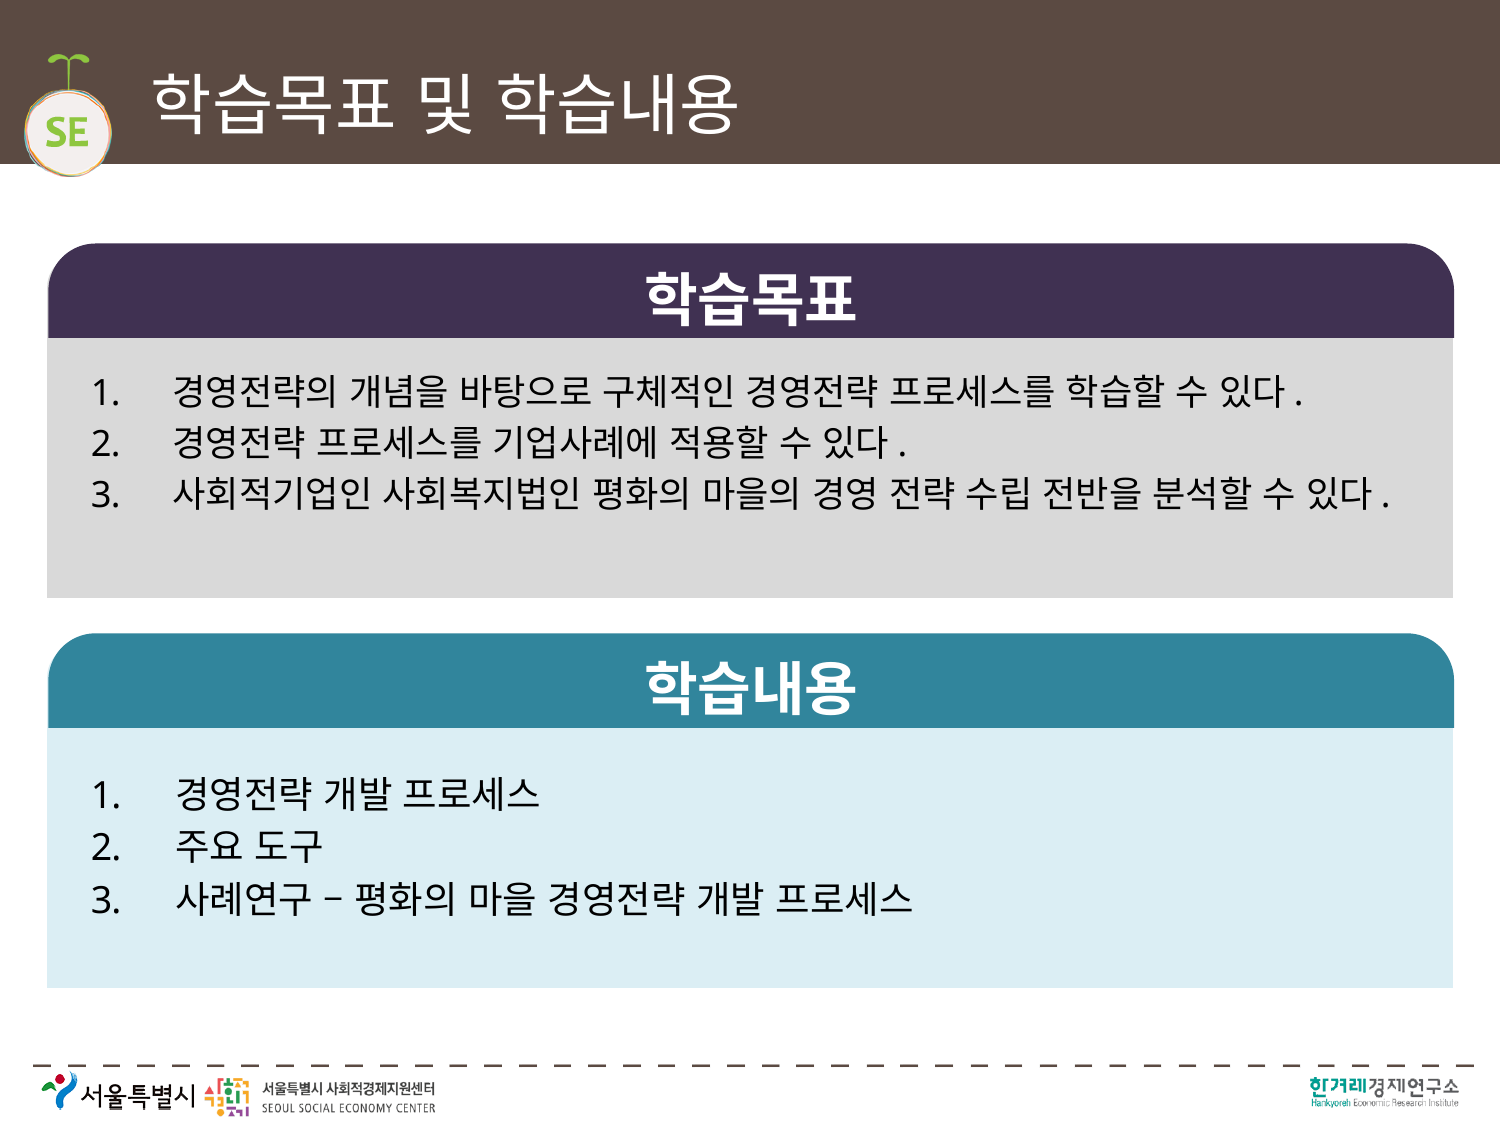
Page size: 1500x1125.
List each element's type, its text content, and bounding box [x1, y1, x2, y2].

text_box 학습목표 [46, 241, 1457, 341]
text_box 경영전략의 개념을 바탕으로 구체적인 경영전략 프로세스를 학습할 수 있다. 경영전략 프로세스를 기업사례에 적용할 수 있다. 사회적기업인 사회복지법인 평화의 마을의 경영 전략 수립 전반을 분석할 수 있다. [76, 361, 1427, 563]
text_box [45, 268, 1455, 601]
text_box 학습내용 [46, 631, 1457, 730]
text_box 경영전략 개발 프로세스 주요 도구 사례연구 – 평화의 마을 경영전략 개발 프로세스 [76, 763, 1427, 953]
picture [0, 0, 1500, 1125]
text_box [45, 656, 1455, 990]
title 학습목표 및 학습내용 [135, 45, 1463, 161]
